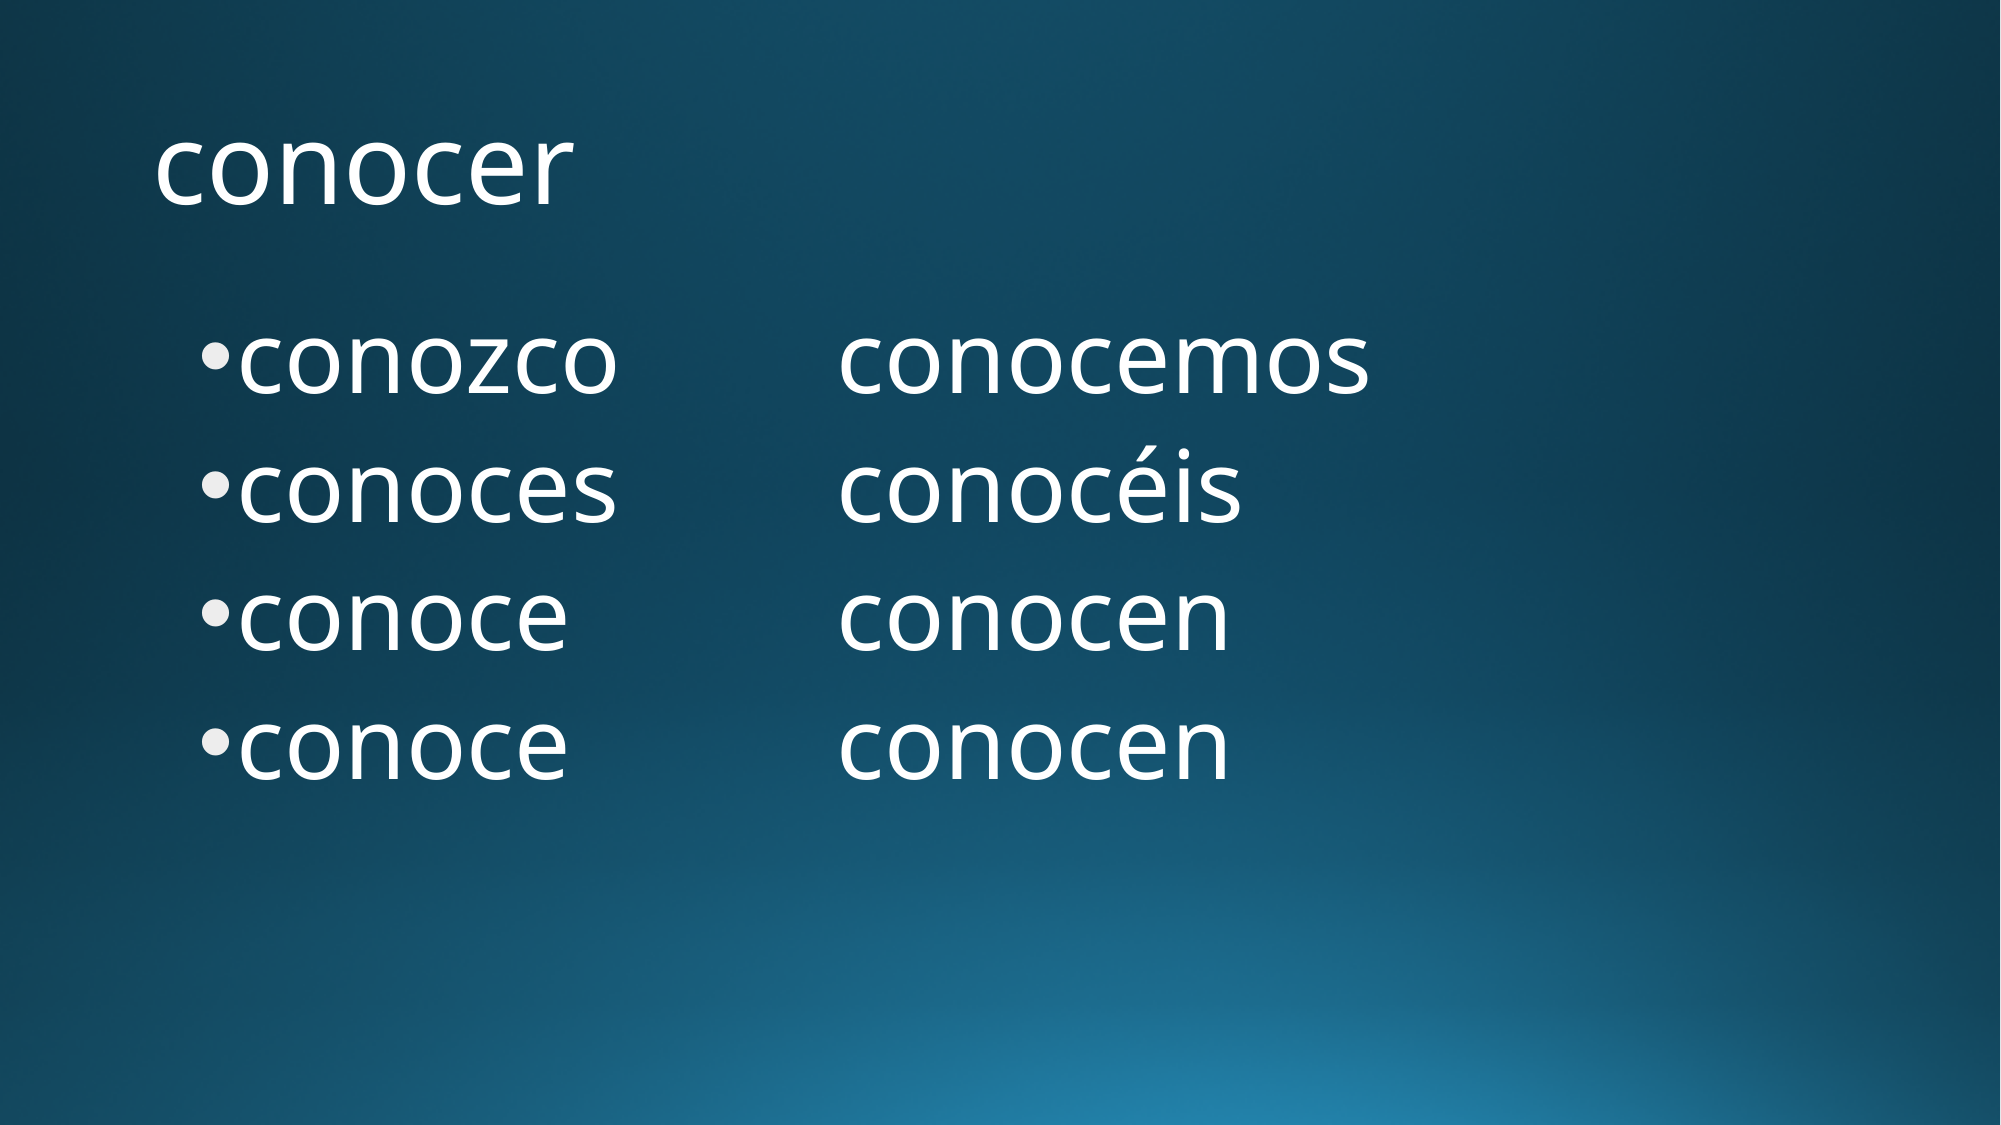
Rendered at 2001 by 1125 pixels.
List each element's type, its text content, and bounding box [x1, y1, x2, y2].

list conozco conocemos conoces conocéis conoce conocen conoce conocen [183, 299, 1863, 1014]
title conocer [137, 59, 1863, 278]
picture [0, 0, 2001, 1125]
